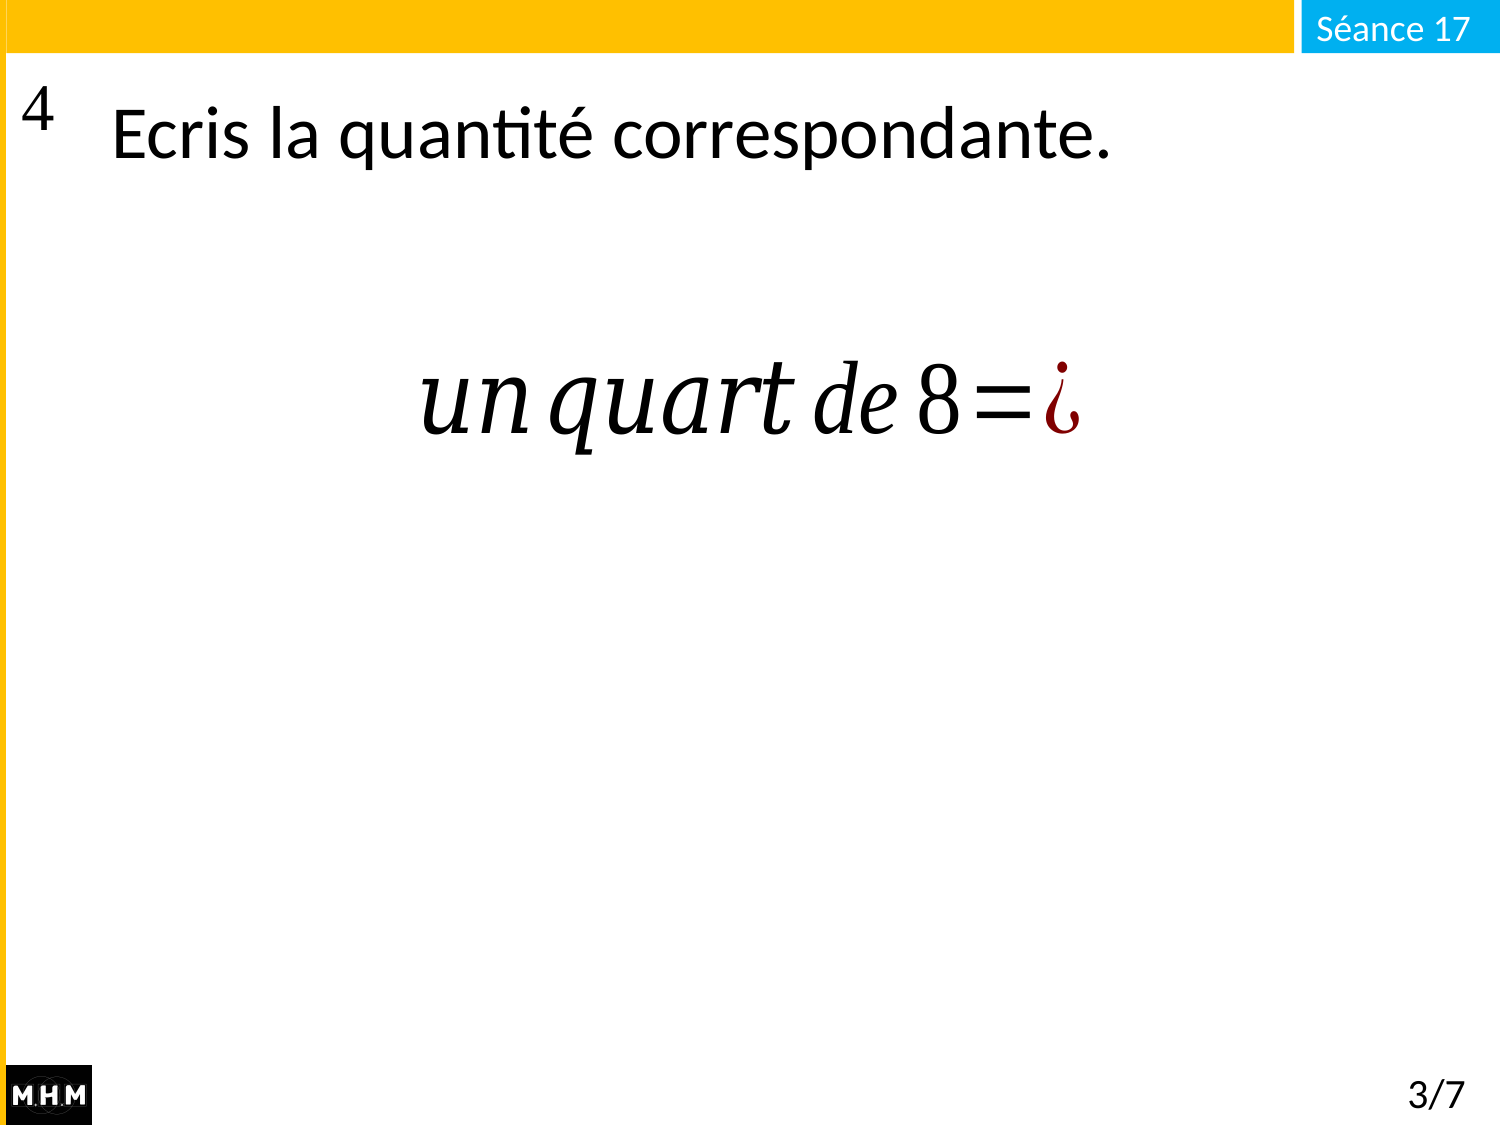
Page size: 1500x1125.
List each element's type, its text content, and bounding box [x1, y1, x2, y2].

title Ecris la quantité correspondante. [96, 60, 1391, 208]
picture [6, 1065, 92, 1125]
list 3/7 [1373, 1064, 1500, 1125]
